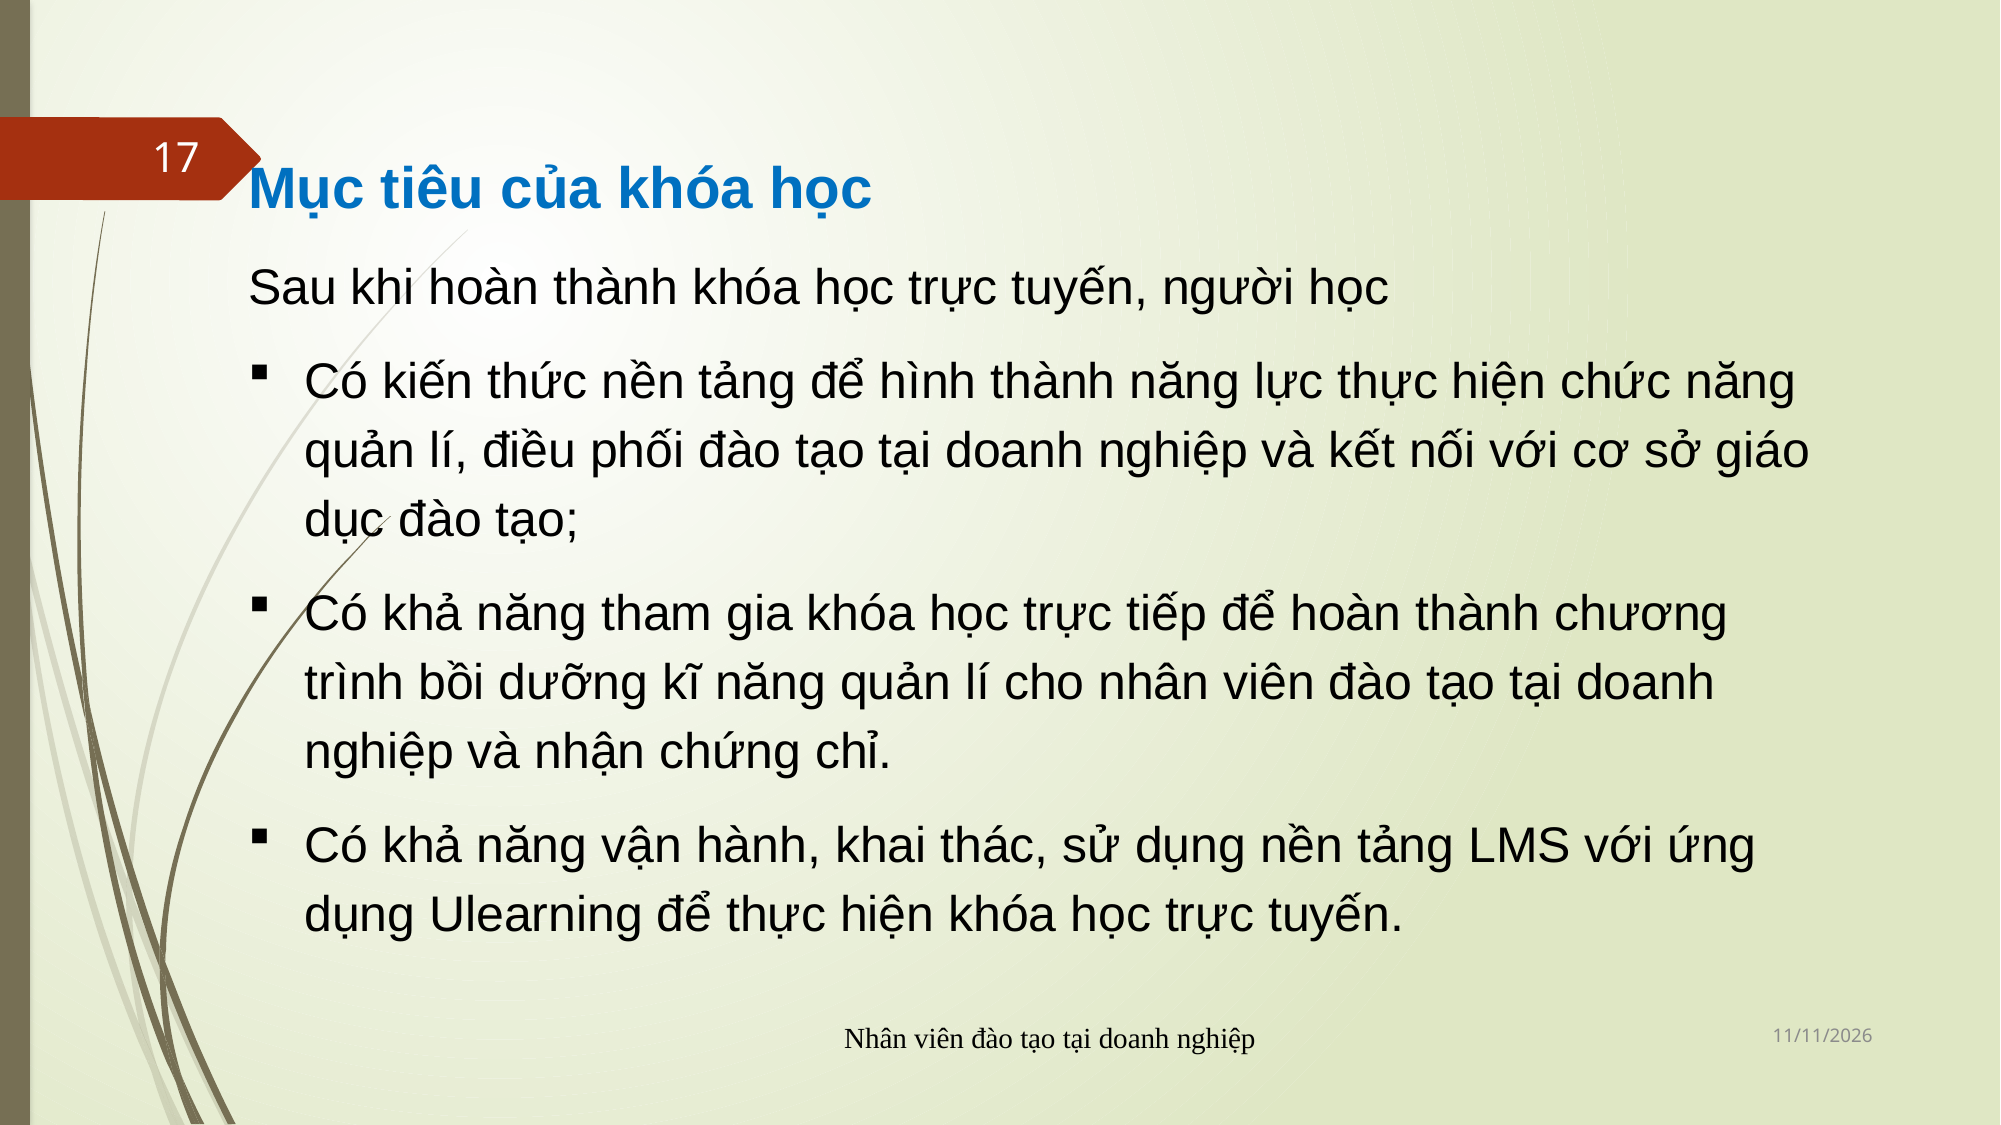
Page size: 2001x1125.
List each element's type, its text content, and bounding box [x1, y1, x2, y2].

text_box Mục tiêu của khóa học Sau khi hoàn thành khóa học trực tuyến, người học Có kiến thức nền tảng để hình thành năng lực thực hiện chức năng quản lí, điều phối đào tạo tại doanh nghiệp và kết nối với cơ sở giáo dục đào tạo; Có khả năng tham gia khóa học trực tiếp để hoàn thành chương trình bồi dưỡng kĩ năng quản lí cho nhân viên đào tạo tại doanh nghiệp và nhận chứng chỉ. Có khả năng vận hành, khai thác, sử dụng nền tảng LMS với ứng dụng Ulearning để thực hiện khóa học trực tuyến. [233, 142, 1842, 949]
slide_number 17 [87, 129, 216, 190]
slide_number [1699, 1005, 1888, 1067]
footer Nhân viên đào tạo tại doanh nghiệp [424, 1006, 1675, 1067]
